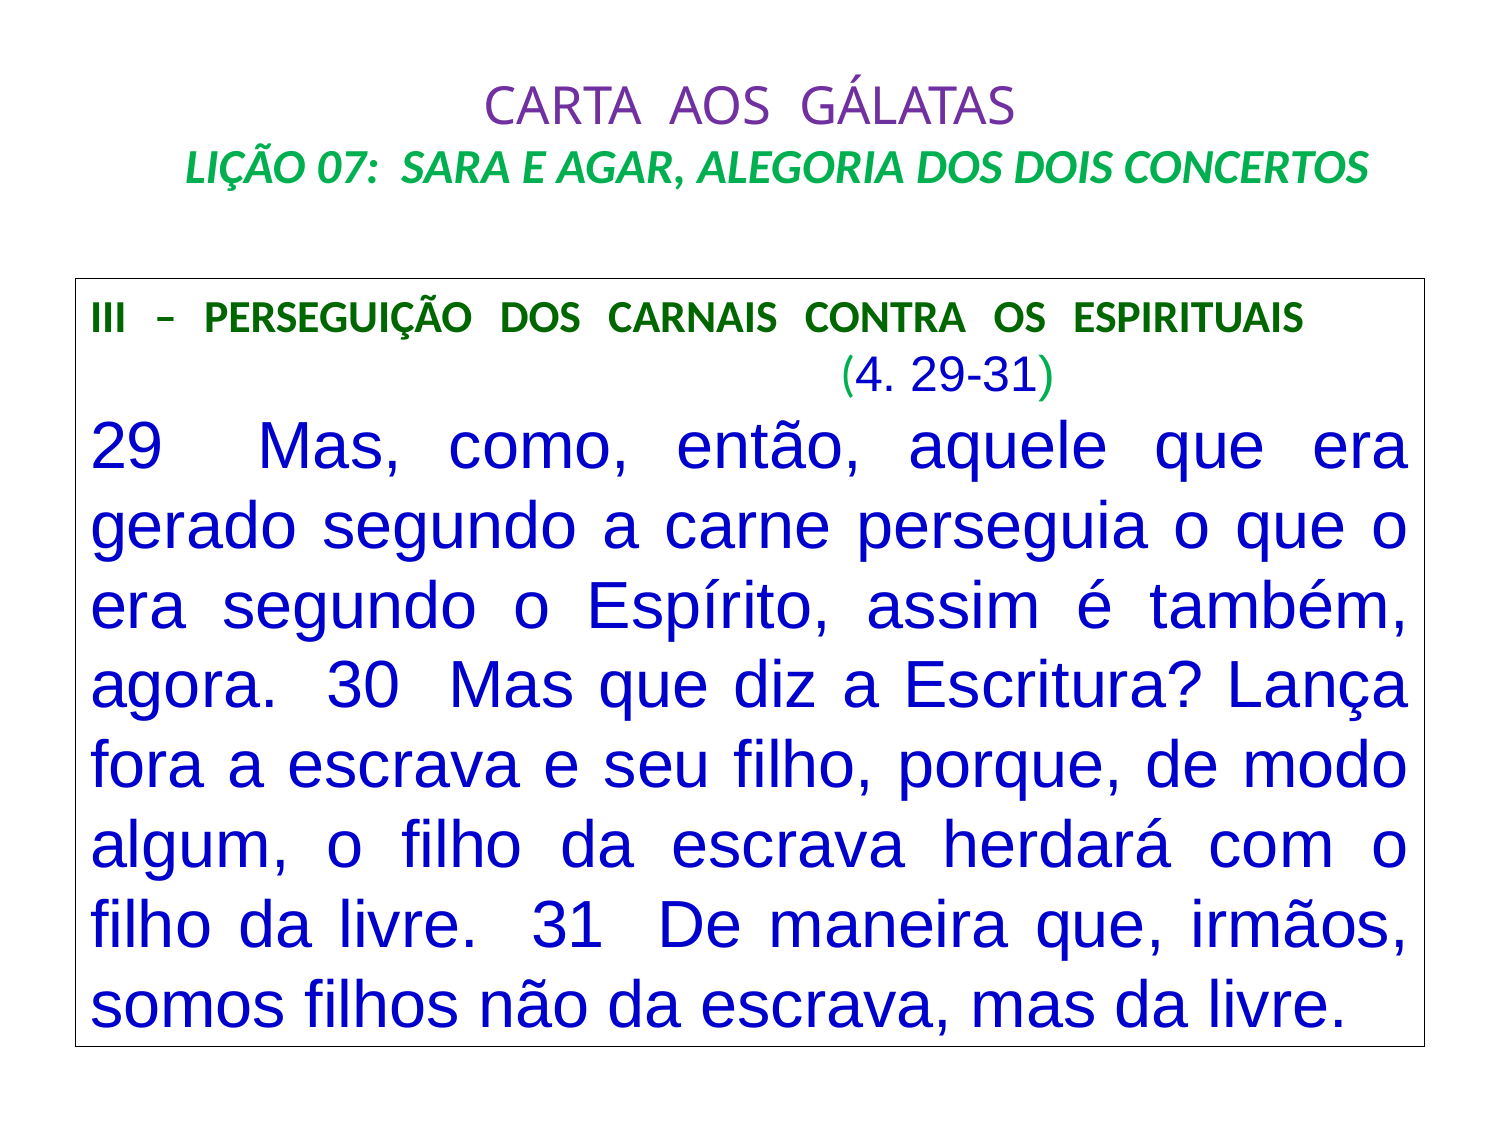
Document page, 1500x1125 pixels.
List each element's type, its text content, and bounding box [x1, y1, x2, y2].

title CARTA AOS GÁLATAS LIÇÃO 07: SARA E AGAR, ALEGORIA DOS DOIS CONCERTOS [75, 45, 1425, 220]
list III – PERSEGUIÇÃO DOS CARNAIS CONTRA OS ESPIRITUAIS (4. 29-31) 29 Mas, como, então, aquele que era gerado segundo a carne perseguia o que o era segundo o Espírito, assim é também, agora. 30 Mas que diz a Escritura? Lança fora a escrava e seu filho, porque, de modo algum, o filho da escrava herdará com o filho da livre. 31 De maneira que, irmãos, somos filhos não da escrava, mas da livre. [75, 278, 1425, 1047]
